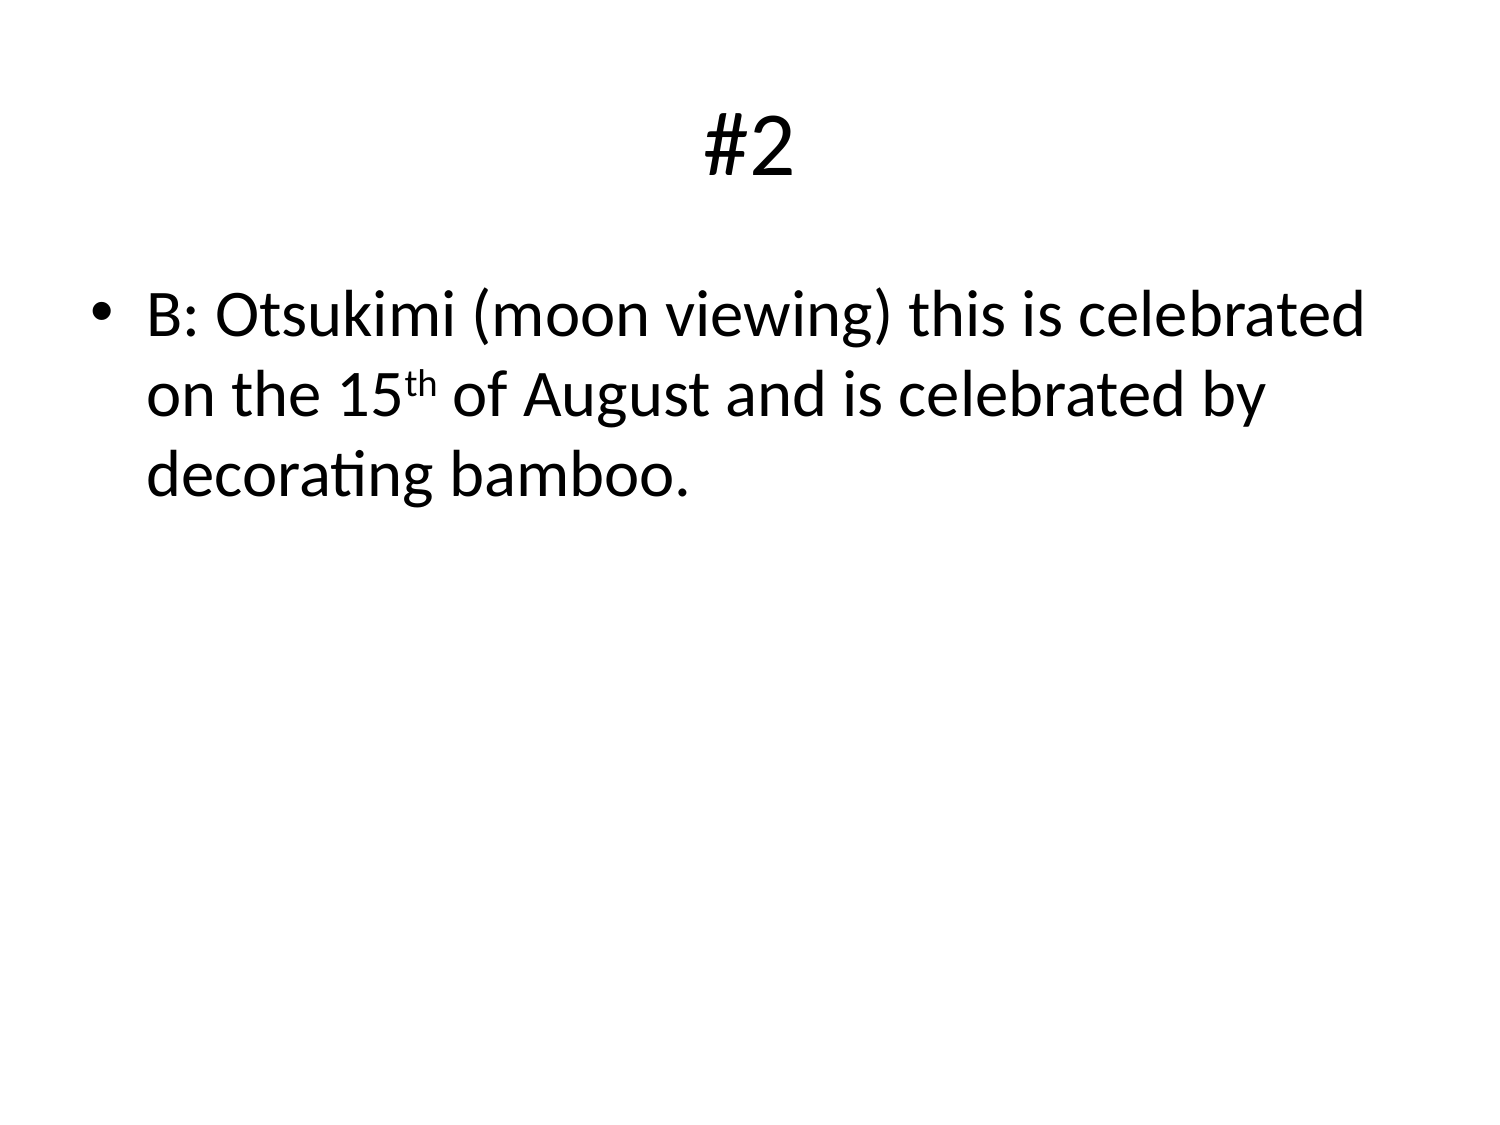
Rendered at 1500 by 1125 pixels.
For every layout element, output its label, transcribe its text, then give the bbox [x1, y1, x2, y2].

title #2 [75, 45, 1425, 233]
list B: Otsukimi (moon viewing) this is celebrated on the 15th of August and is celebrated by decorating bamboo. [75, 262, 1425, 1005]
